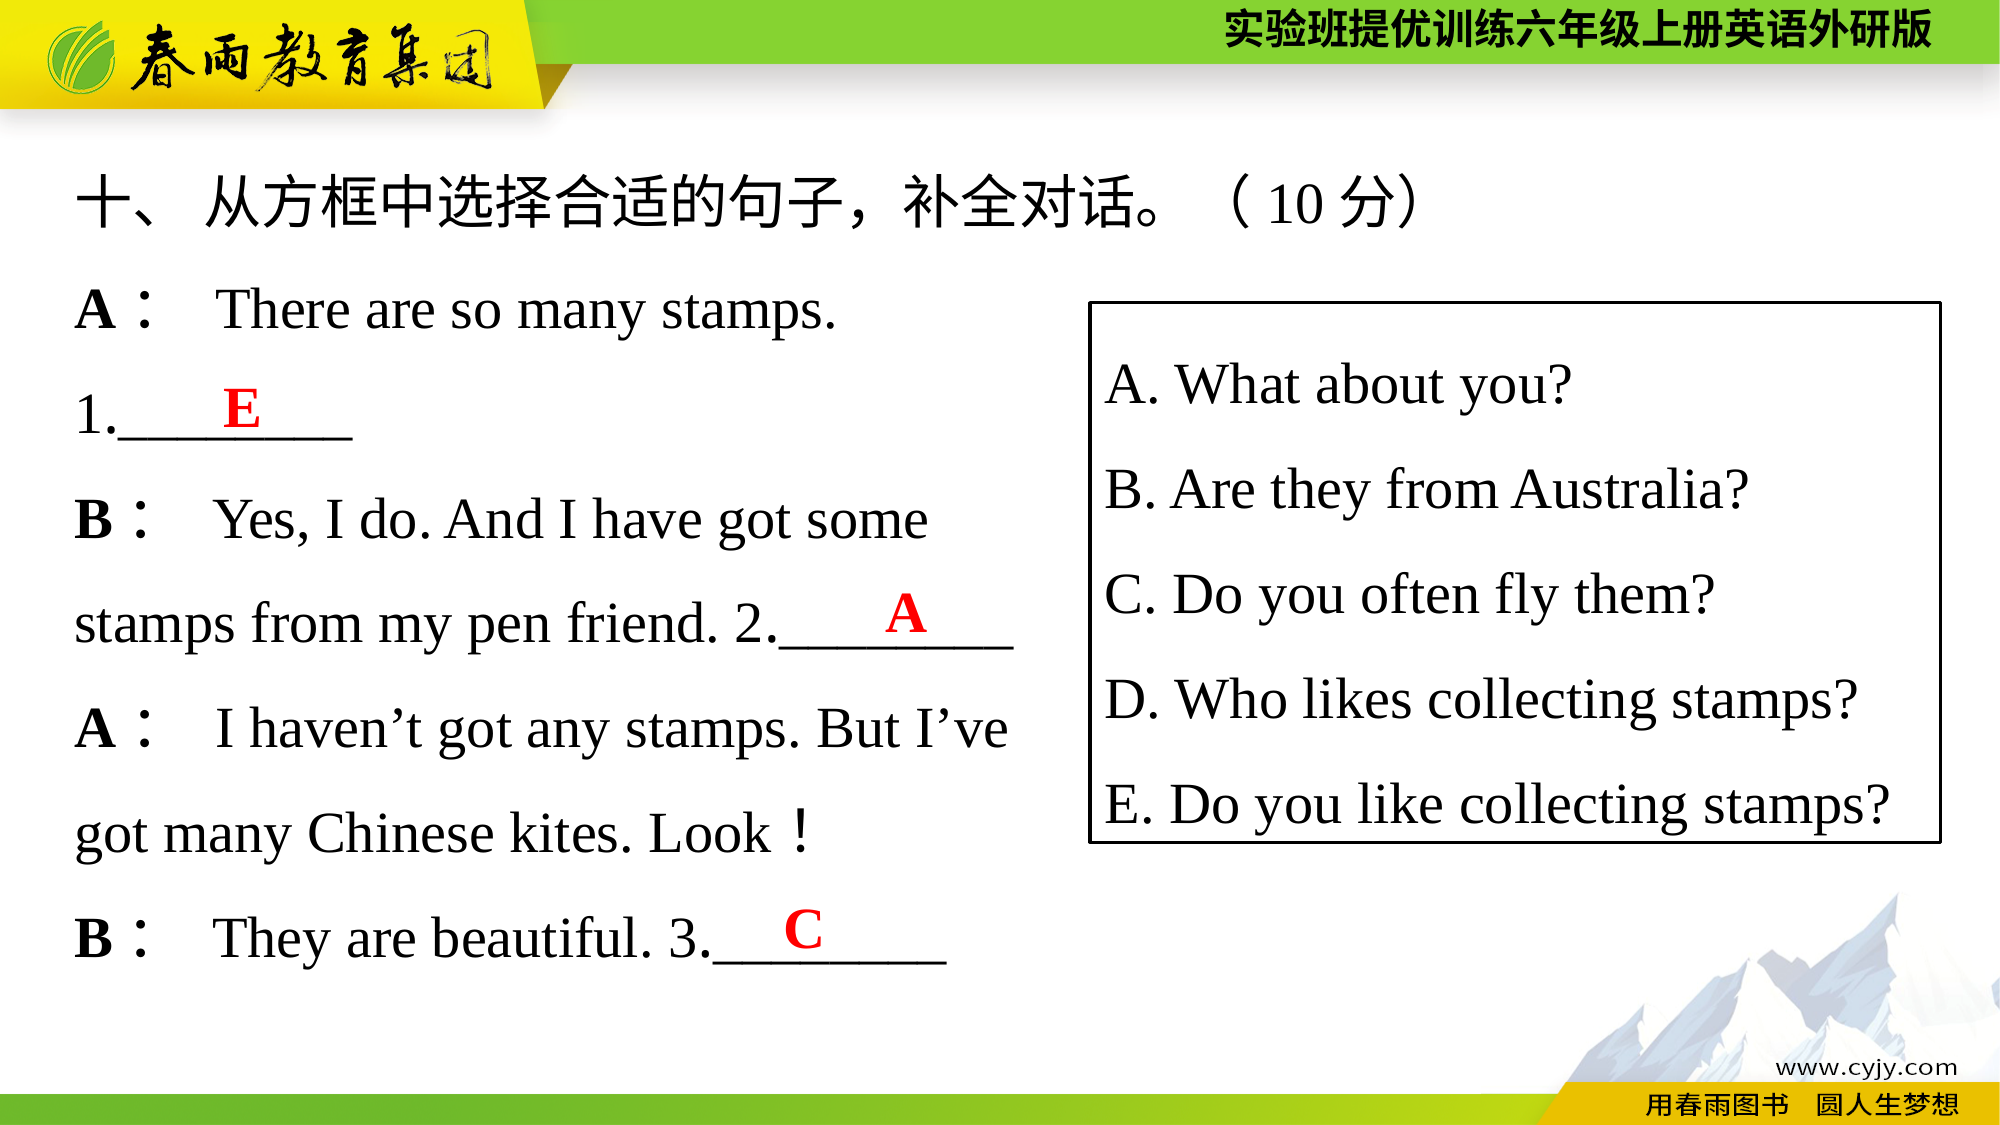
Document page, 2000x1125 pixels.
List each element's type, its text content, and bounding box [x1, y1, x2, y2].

text_box A. What about you? B. Are they from Australia? C. Do you often fly them? D. Who likes collecting stamps? E. Do you like collecting stamps? [1090, 302, 1941, 843]
text_box A [870, 566, 943, 652]
text_box E [208, 361, 278, 447]
picture [0, 0, 2000, 1125]
list 十、 从方框中选择合适的句子，补全对话。（10分） A： There are so many stamps. 1.________ B： Yes, I do. And I have got some stamps from my pen friend. 2.________ A： I haven’t got any stamps. But I’ve got many Chinese kites. Look！ B： They are beautiful. 3.________ [59, 122, 1944, 986]
text_box C [768, 882, 841, 968]
